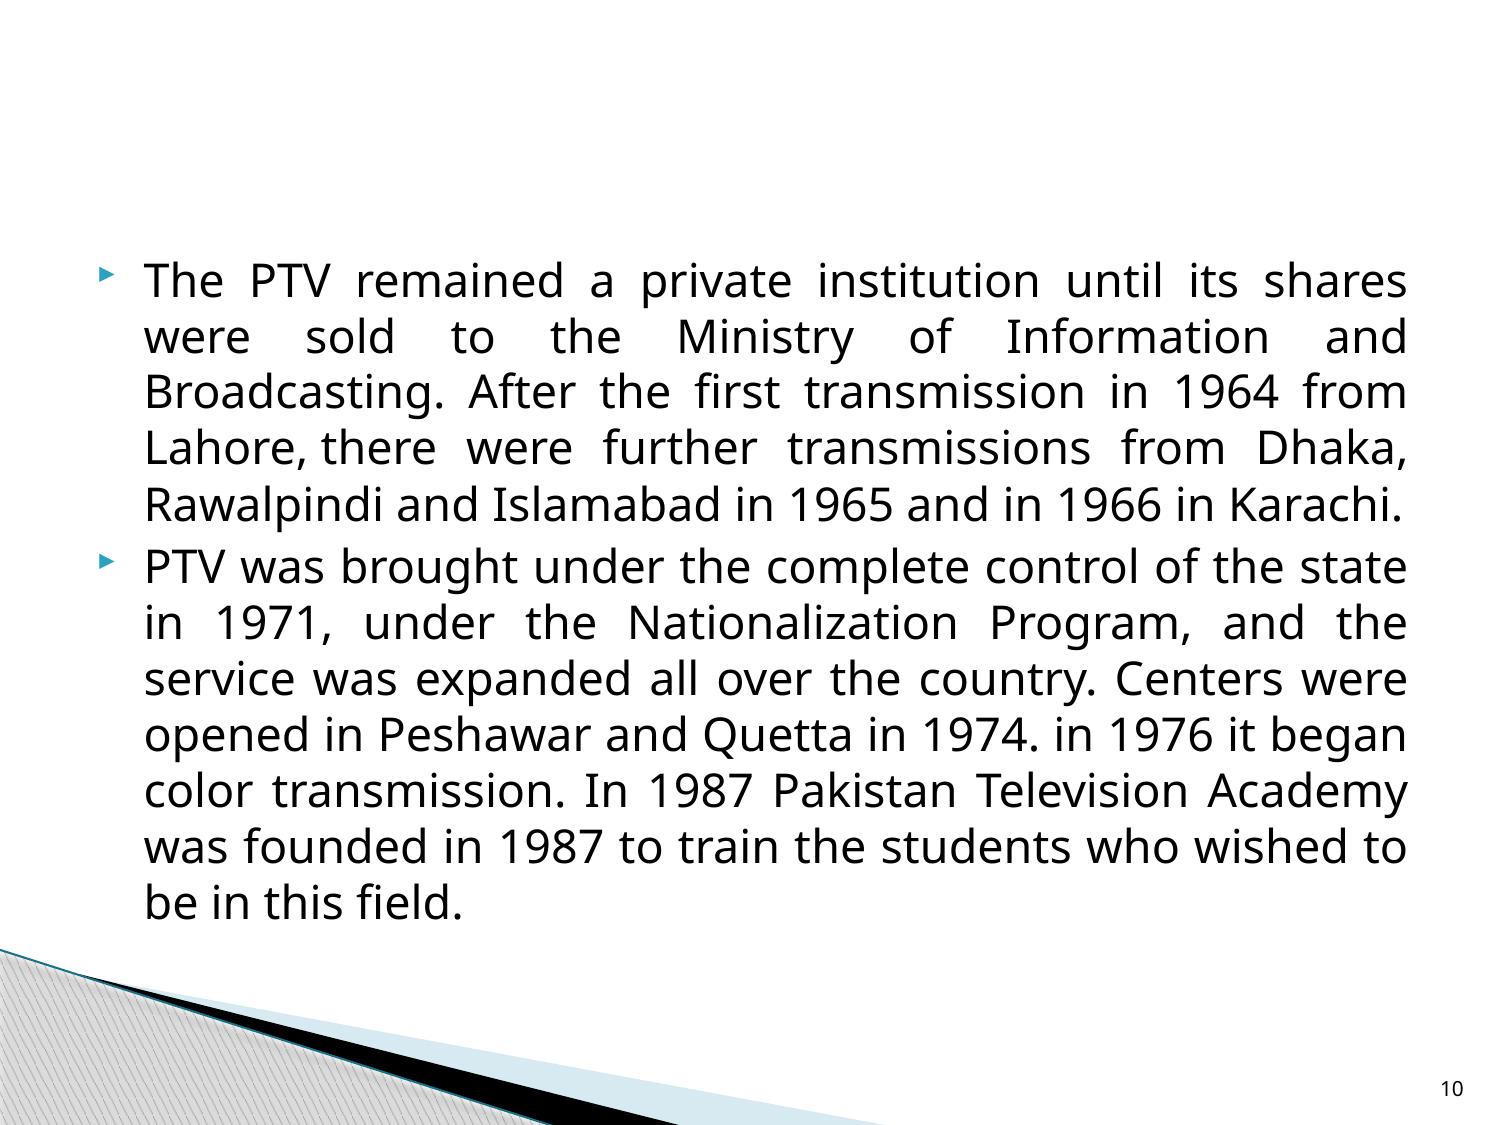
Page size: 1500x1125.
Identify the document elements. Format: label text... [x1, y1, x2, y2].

list The PTV remained a private institution until its shares were sold to the Ministry of Information and Broadcasting. After the first transmission in 1964 from Lahore, there were further transmissions from Dhaka, Rawalpindi and Islamabad in 1965 and in 1966 in Karachi. PTV was brought under the complete control of the state in 1971, under the Nationalization Program, and the service was expanded all over the country. Centers were opened in Peshawar and Quetta in 1974. in 1976 it began color transmission. In 1987 Pakistan Television Academy was founded in 1987 to train the students who wished to be in this field. [75, 243, 1425, 986]
slide_number 10 [1418, 1051, 1479, 1112]
